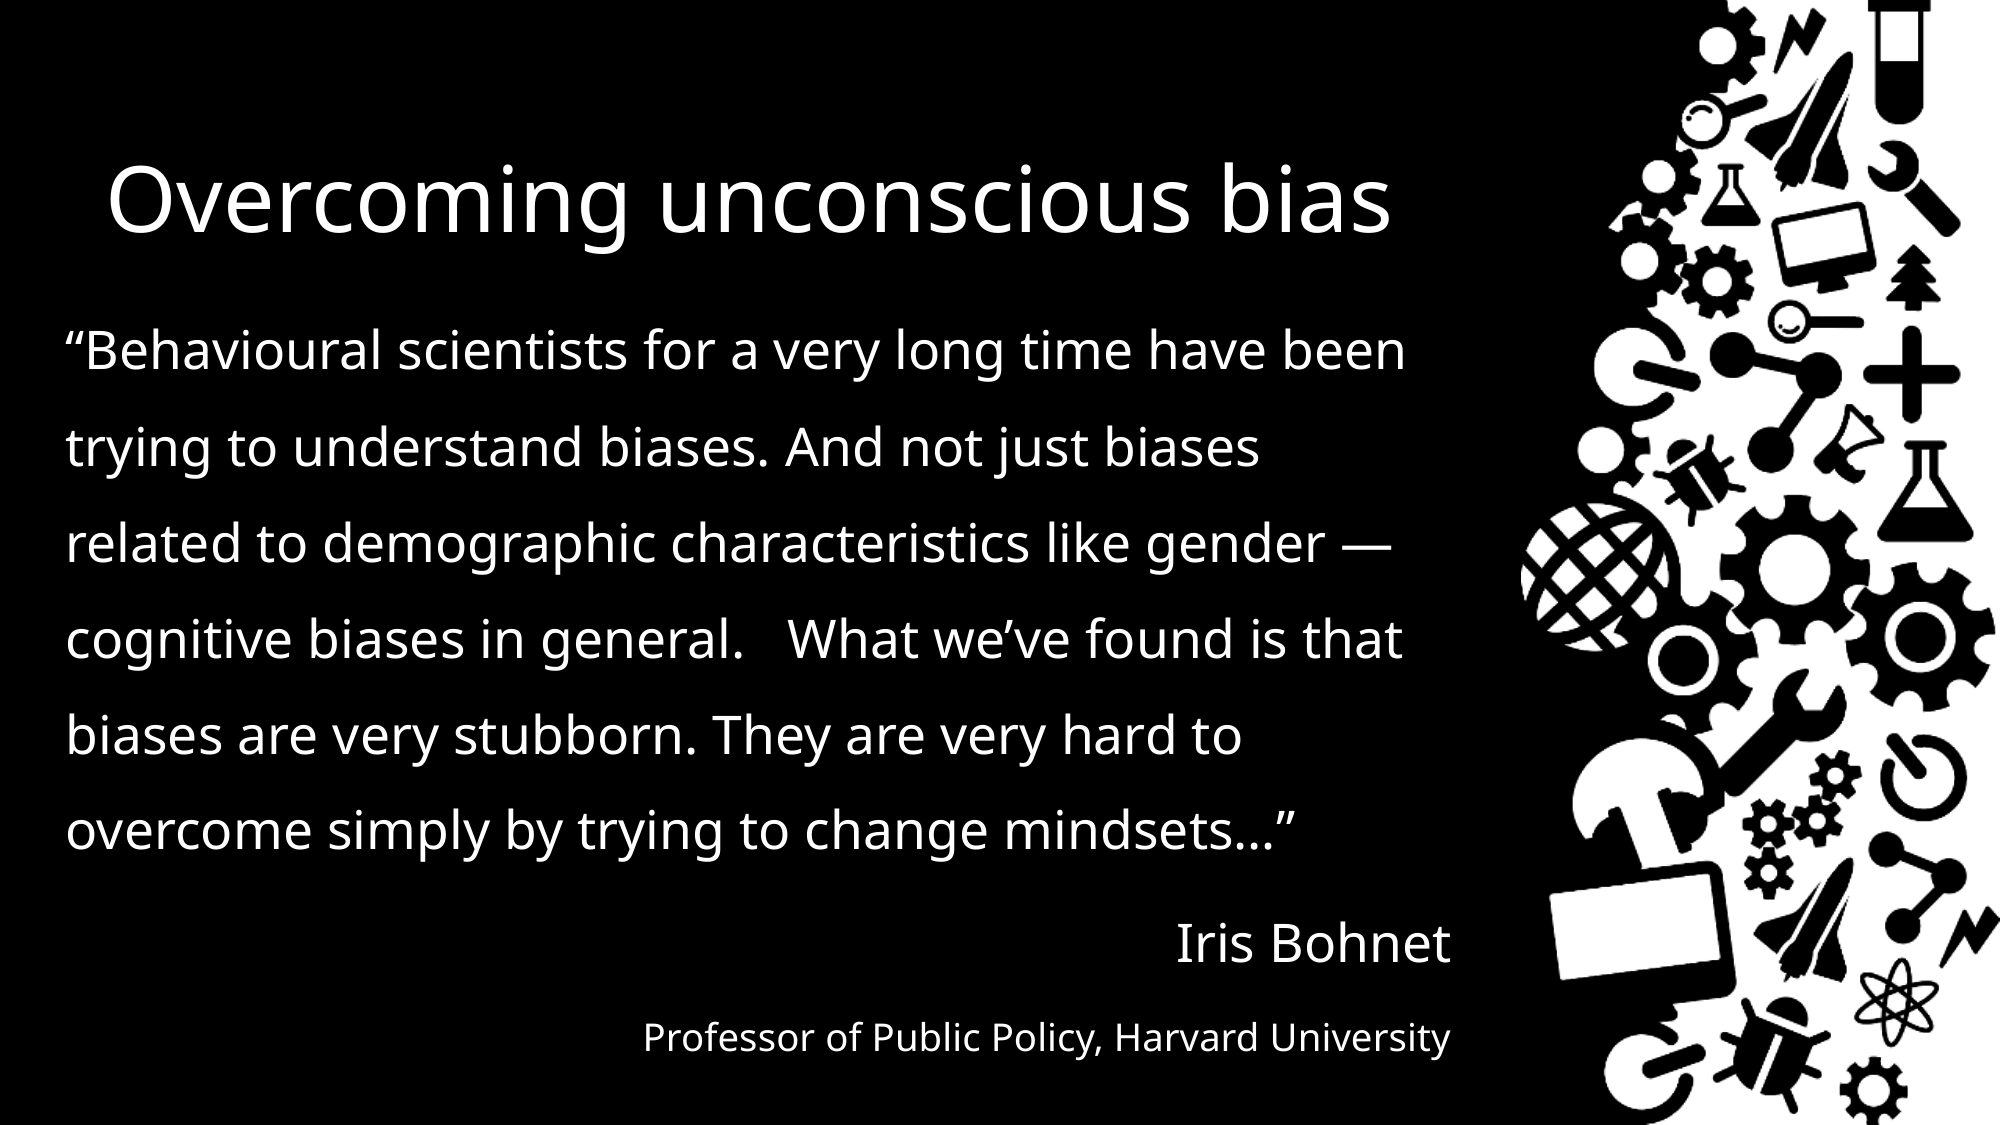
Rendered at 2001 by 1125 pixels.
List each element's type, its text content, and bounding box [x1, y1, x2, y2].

picture [1521, 0, 2000, 1125]
title Overcoming unconscious bias [90, 59, 1508, 278]
list “Behavioural scientists for a very long time have been trying to understand biases. And not just biases related to demographic characteristics like gender — cognitive biases in general. What we’ve found is that biases are very stubborn. They are very hard to overcome simply by trying to change mindsets…” Iris Bohnet Professor of Public Policy, Harvard University [50, 277, 1468, 1083]
